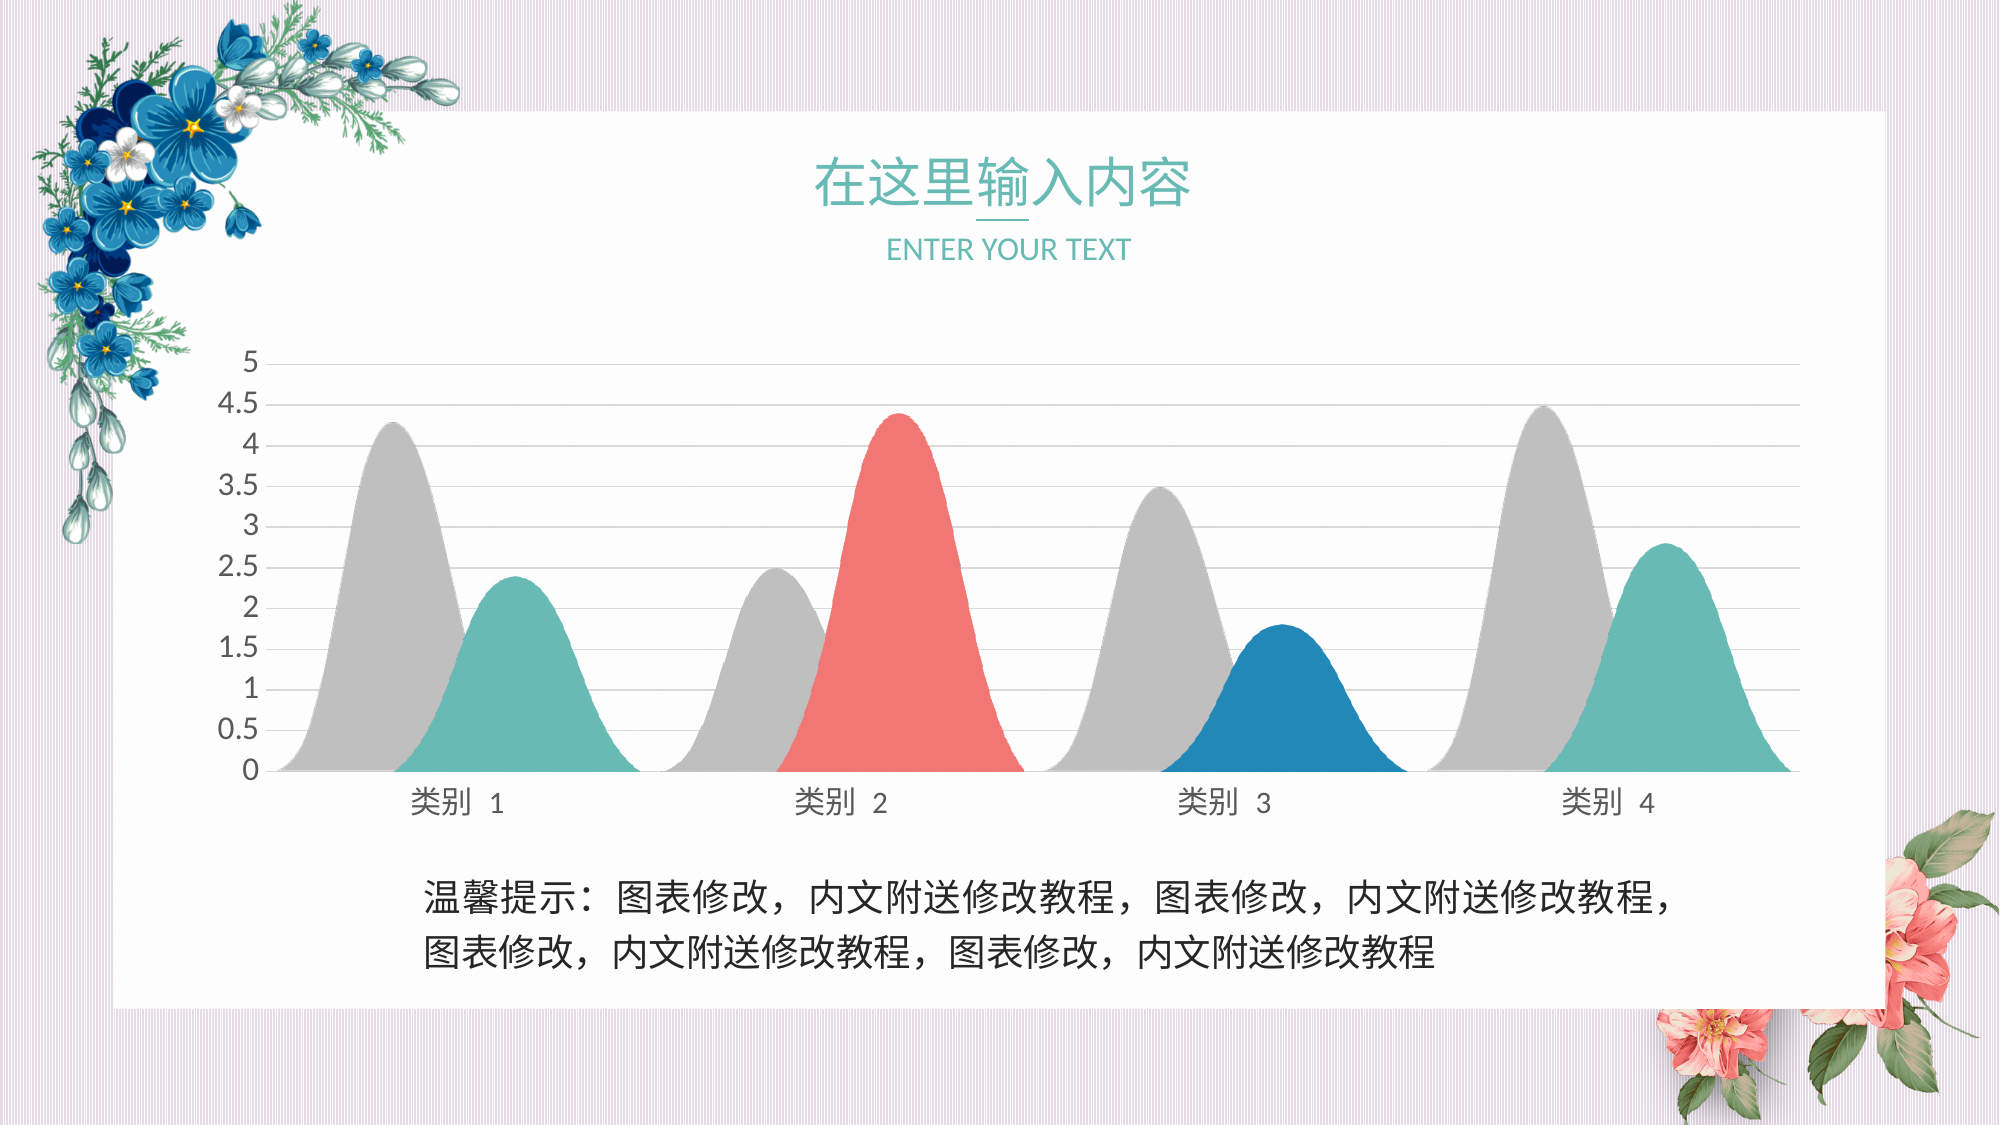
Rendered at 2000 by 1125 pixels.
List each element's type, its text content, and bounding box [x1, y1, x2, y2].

text_box 温馨提示：图表修改，内文附送修改教程，图表修改，内文附送修改教程，图表修改，内文附送修改教程，图表修改，内文附送修改教程 [408, 857, 1709, 981]
text_box ENTER YOUR TEXT [871, 219, 1147, 275]
chart [184, 337, 1834, 833]
text_box 在这里输入内容 [798, 140, 1224, 221]
picture [1656, 809, 2000, 1125]
picture [32, 0, 460, 544]
